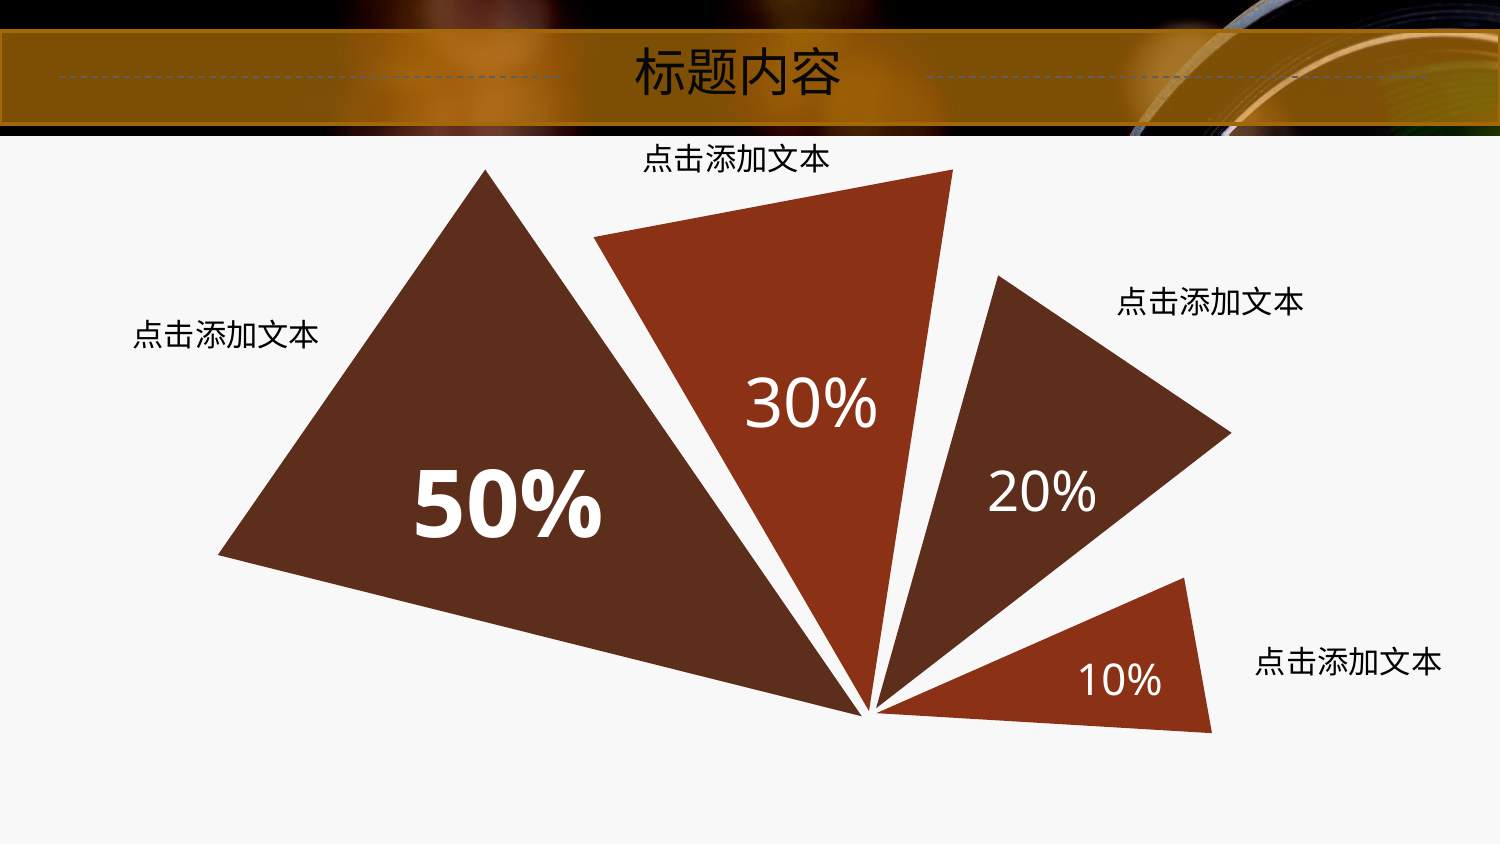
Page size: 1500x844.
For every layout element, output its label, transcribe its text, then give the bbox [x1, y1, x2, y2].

text_box 20% [951, 447, 1134, 530]
text_box 点击添加文本 [608, 132, 865, 185]
text_box 10% [1016, 643, 1223, 711]
text_box [217, 169, 862, 717]
text_box 点击添加文本 [1087, 275, 1334, 328]
text_box [1035, 577, 1196, 643]
text_box 点击添加文本 [1226, 634, 1471, 688]
text_box [876, 651, 1212, 734]
text_box 50% [359, 436, 658, 564]
picture [0, 0, 1500, 29]
text_box 标题内容 [608, 32, 868, 110]
text_box [716, 449, 910, 712]
picture [0, 126, 1500, 136]
text_box 30% [688, 350, 936, 449]
text_box [876, 275, 1232, 709]
text_box 点击添加文本 [100, 307, 353, 360]
text_box [593, 169, 954, 400]
